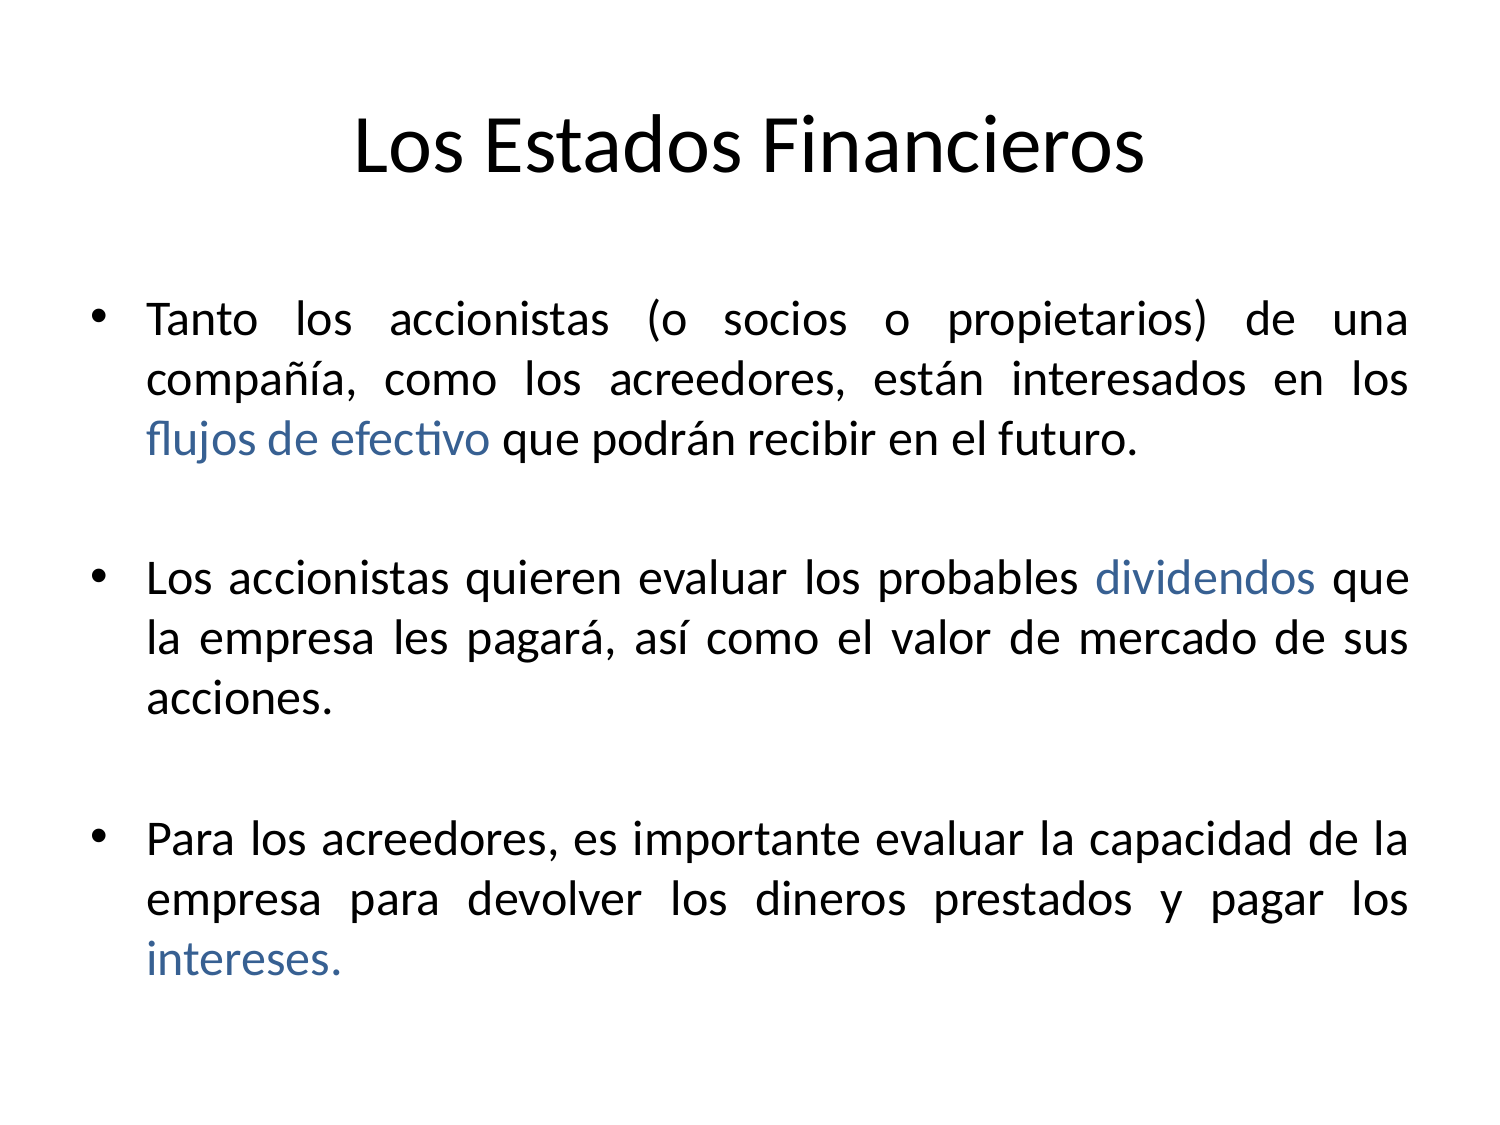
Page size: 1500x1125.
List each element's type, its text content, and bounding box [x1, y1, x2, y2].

title Los Estados Financieros [75, 45, 1425, 233]
list Tanto los accionistas (o socios o propietarios) de una compañía, como los acreedores, están interesados en los flujos de efectivo que podrán recibir en el futuro. Los accionistas quieren evaluar los probables dividendos que la empresa les pagará, así como el valor de mercado de sus acciones. Para los acreedores, es importante evaluar la capacidad de la empresa para devolver los dineros prestados y pagar los intereses. [75, 277, 1425, 1063]
